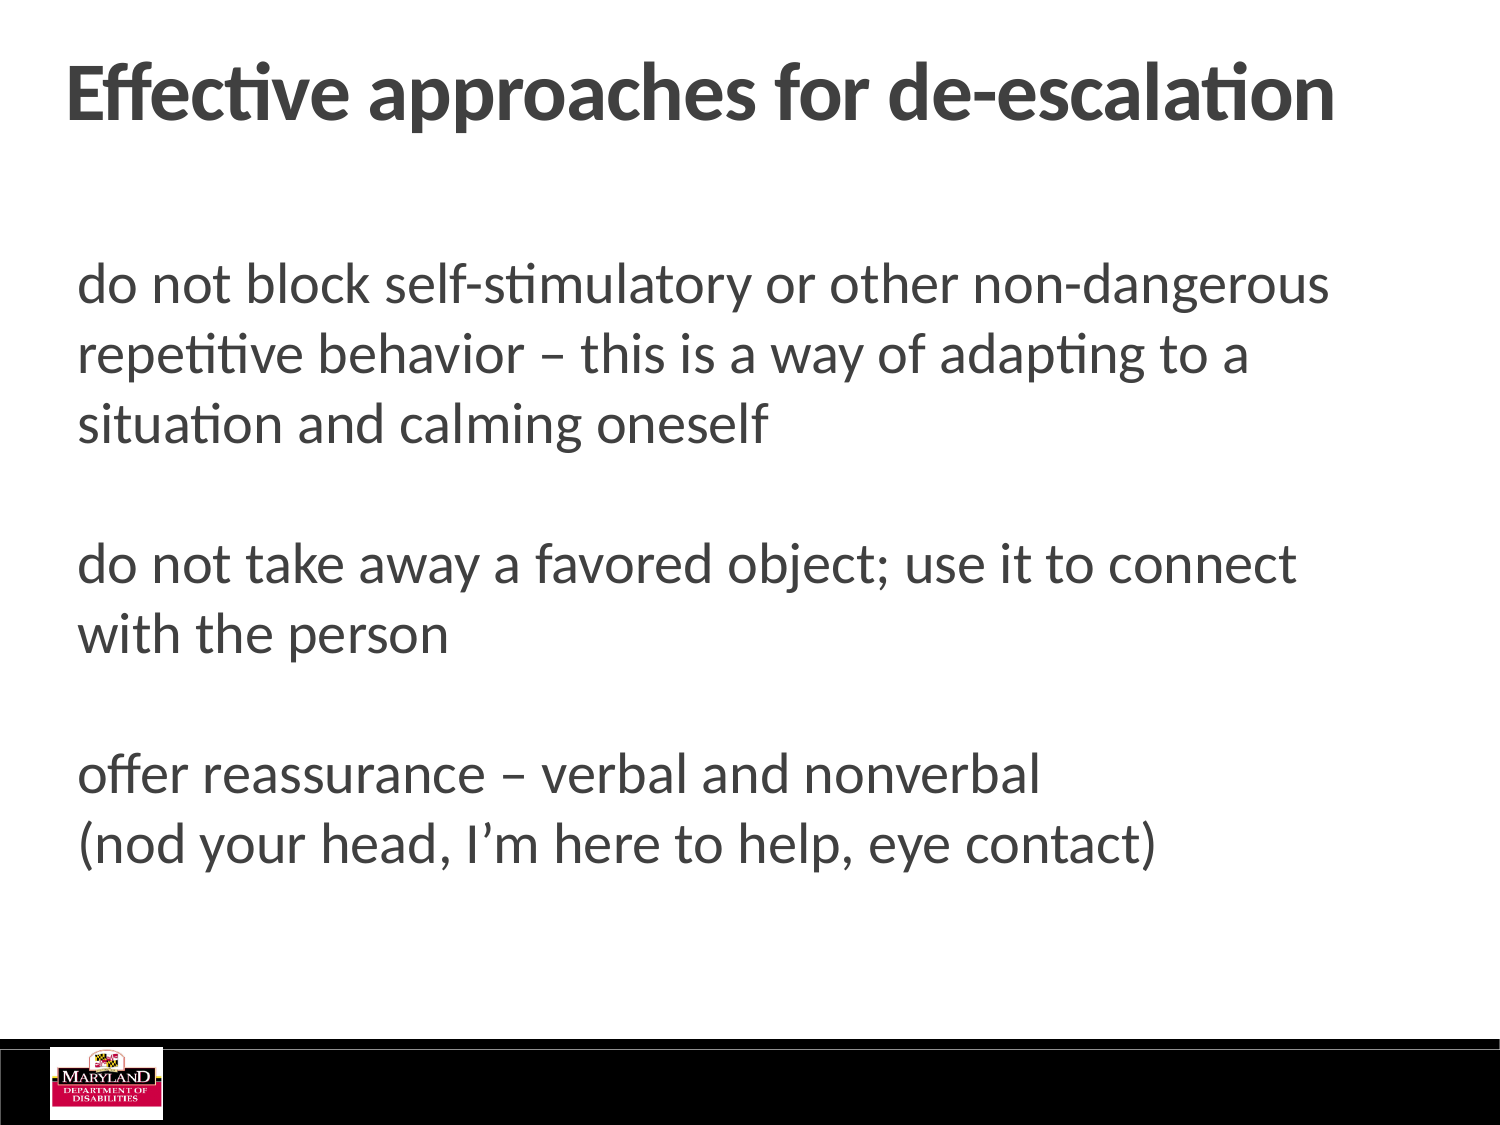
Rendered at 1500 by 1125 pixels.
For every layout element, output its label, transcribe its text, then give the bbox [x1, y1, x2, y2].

picture [50, 1047, 62, 1120]
text_box do not block self-stimulatory or other non-dangerous repetitive behavior – this is a way of adapting to a situation and calming oneself do not take away a favored object; use it to connect with the person offer reassurance – verbal and nonverbal (nod your head, I’m here to help, eye contact) [62, 237, 1375, 1125]
title Effective approaches for de-escalation [50, 50, 1400, 1005]
